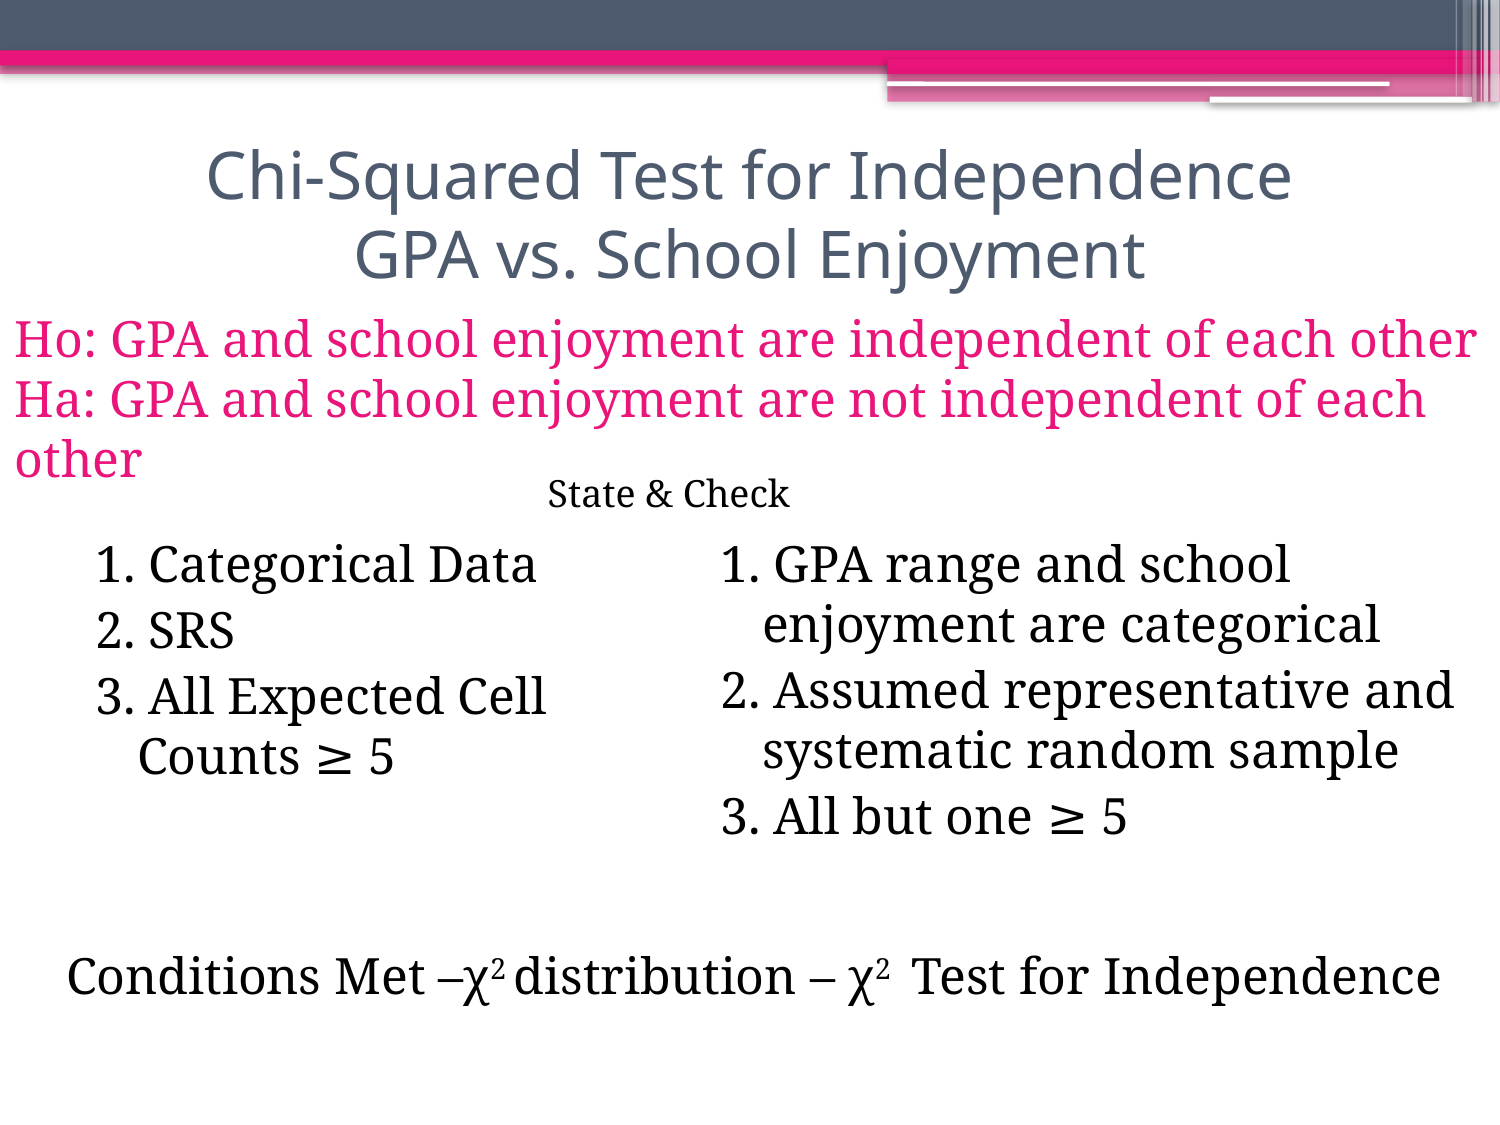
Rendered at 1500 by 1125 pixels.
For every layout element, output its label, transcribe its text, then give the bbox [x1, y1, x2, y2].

text_box Ho: GPA and school enjoyment are independent of each other Ha: GPA and school enjoyment are not independent of each other [0, 299, 1500, 540]
text_box Conditions Met –χ2 distribution – χ2 Test for Independence [51, 937, 1457, 1013]
text_box 1. GPA range and school enjoyment are categorical 2. Assumed representative and systematic random sample 3. All but one ≥ 5 [687, 525, 1500, 962]
list 1. Categorical Data 2. SRS 3. All Expected Cell Counts ≥ 5 [62, 525, 687, 912]
text_box State & Check [532, 462, 805, 523]
title Chi-Squared Test for Independence GPA vs. School Enjoyment [75, 125, 1425, 299]
